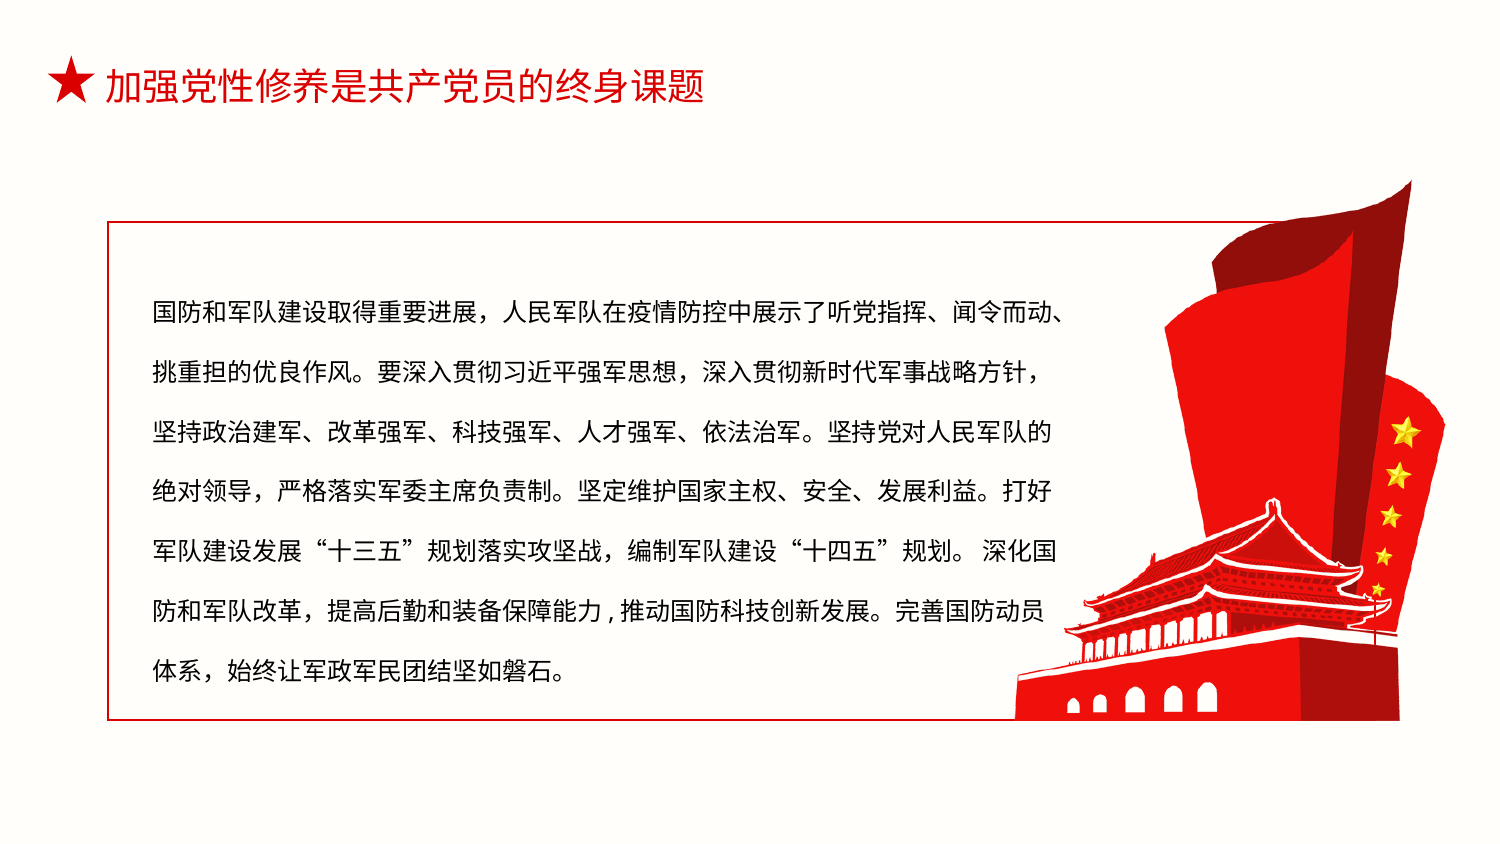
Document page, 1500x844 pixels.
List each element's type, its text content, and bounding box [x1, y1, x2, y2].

text_box 国防和军队建设取得重要进展，人民军队在疫情防控中展示了听党指挥、闻令而动、挑重担的优良作风。要深入贯彻习近平强军思想，深入贯彻新时代军事战略方针，坚持政治建军、改革强军、科技强军、人才强军、依法治军。坚持党对人民军队的绝对领导，严格落实军委主席负责制。坚定维护国家主权、安全、发展利益。打好军队建设发展“十三五”规划落实攻坚战，编制军队建设“十四五”规划。 深化国防和军队改革，提高后勤和装备保障能力,推动国防科技创新发展。完善国防动员体系，始终让军政军民团结坚如磐石。 [137, 258, 970, 693]
text_box [107, 221, 970, 721]
picture [970, 159, 1476, 721]
